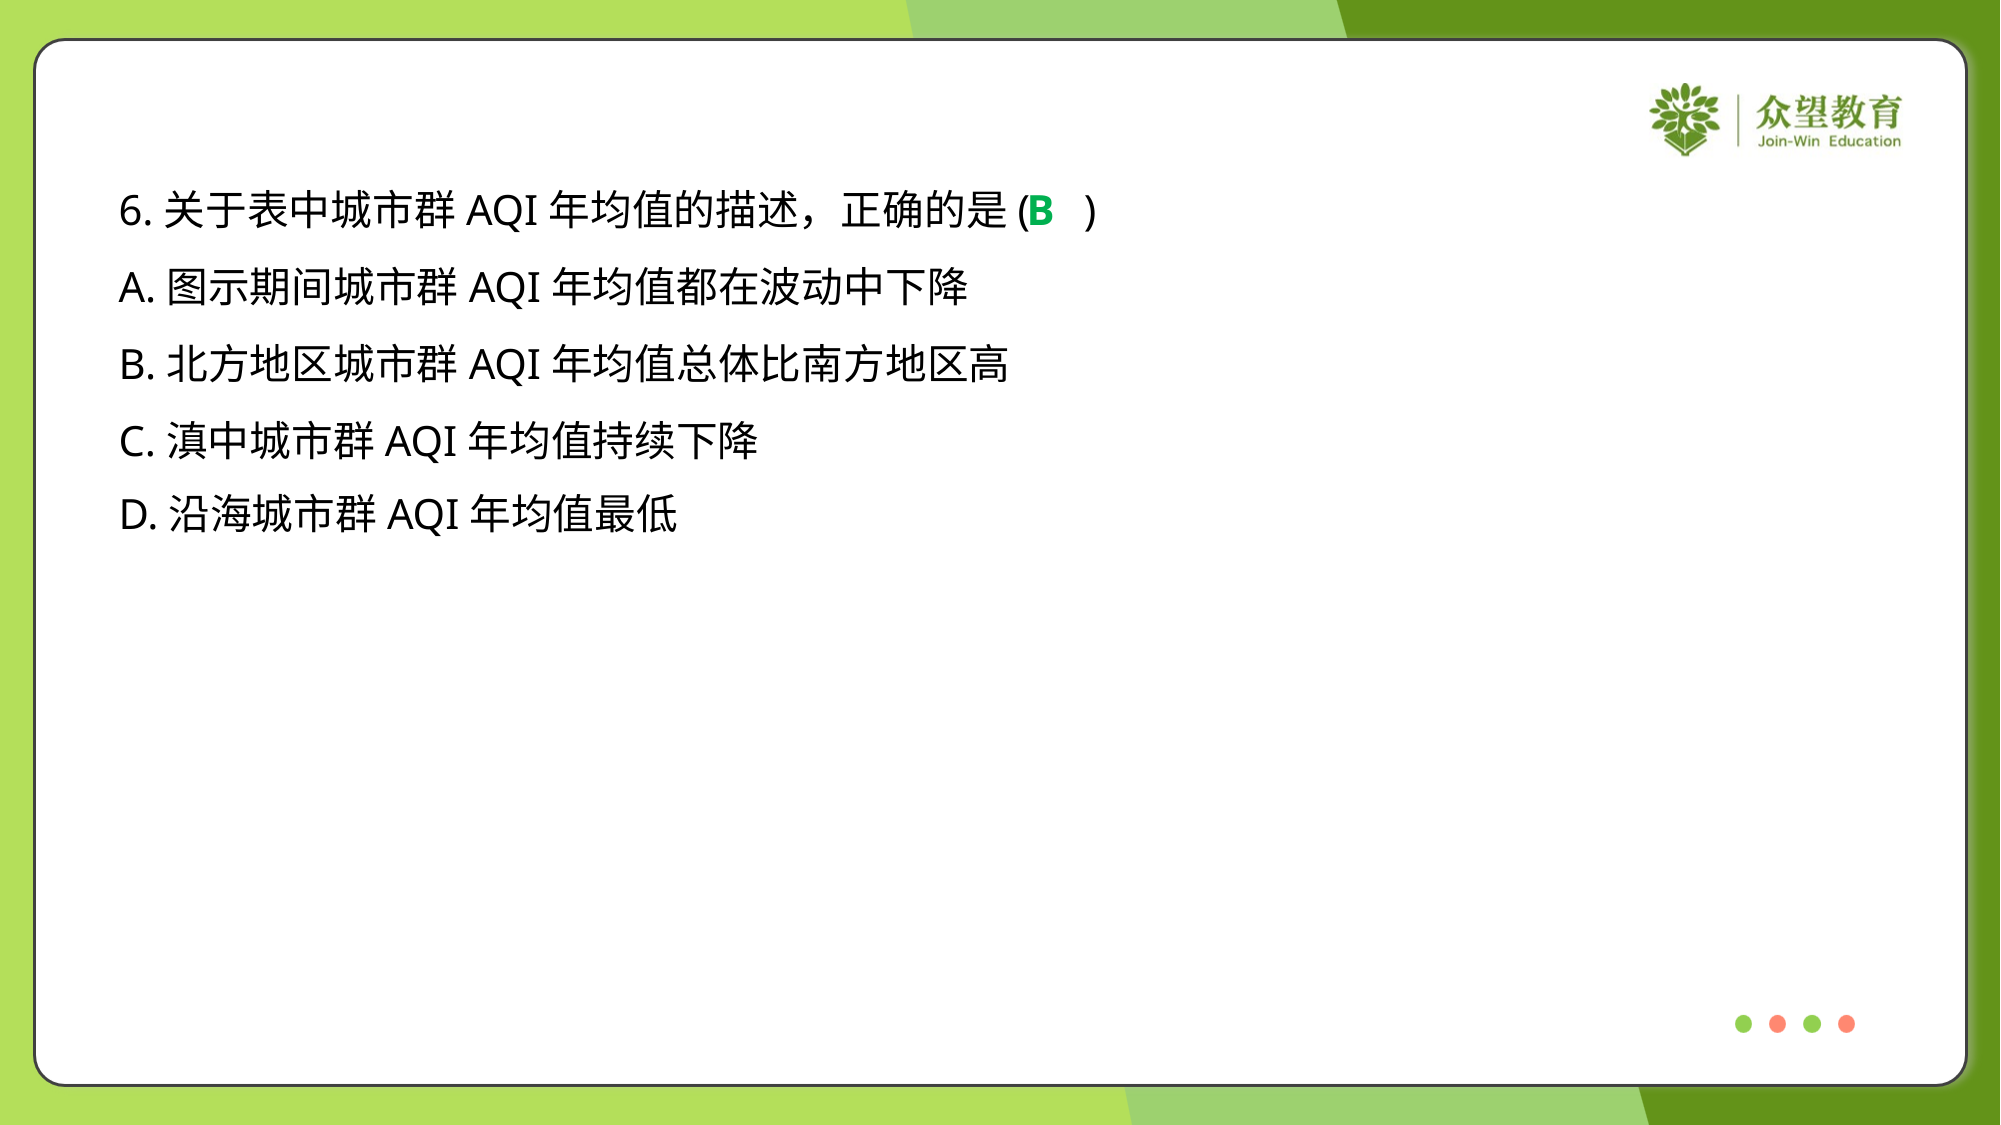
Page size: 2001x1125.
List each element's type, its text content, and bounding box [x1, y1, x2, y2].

text_box B [1011, 158, 1070, 226]
text_box 6.关于表中城市群AQI年均值的描述，正确的是( ) [1070, 158, 1883, 226]
text_box 6.关于表中城市群AQI年均值的描述，正确的是( ) [118, 158, 1011, 226]
text_box A.图示期间城市群AQI年均值都在波动中下降 B.北方地区城市群AQI年均值总体比南方地区高 C.滇中城市群AQI年均值持续下降 D.沿海城市群AQI年均值最低 [118, 235, 1883, 531]
picture [0, 0, 2000, 1125]
